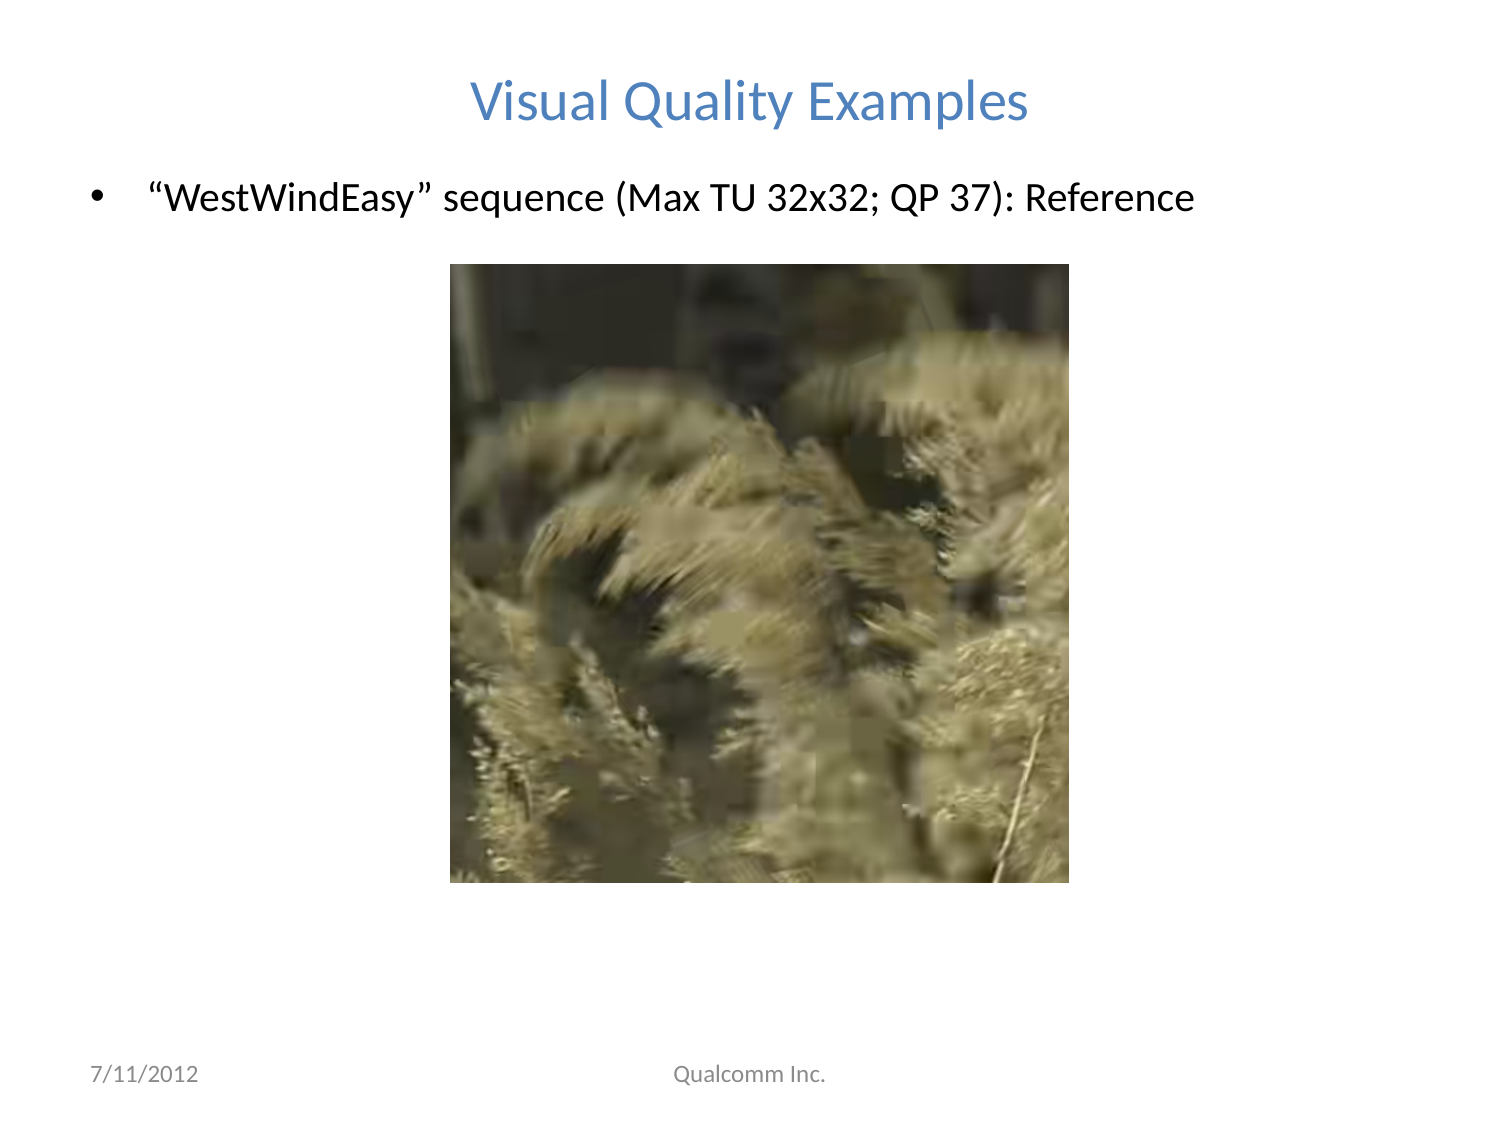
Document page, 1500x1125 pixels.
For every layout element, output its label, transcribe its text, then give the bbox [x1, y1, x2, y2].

footer Qualcomm Inc. [512, 1042, 988, 1103]
title Visual Quality Examples [75, 45, 1425, 150]
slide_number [75, 1042, 425, 1103]
picture [449, 264, 1069, 883]
list “WestWindEasy” sequence (Max TU 32x32; QP 37): Reference [75, 162, 1425, 1005]
